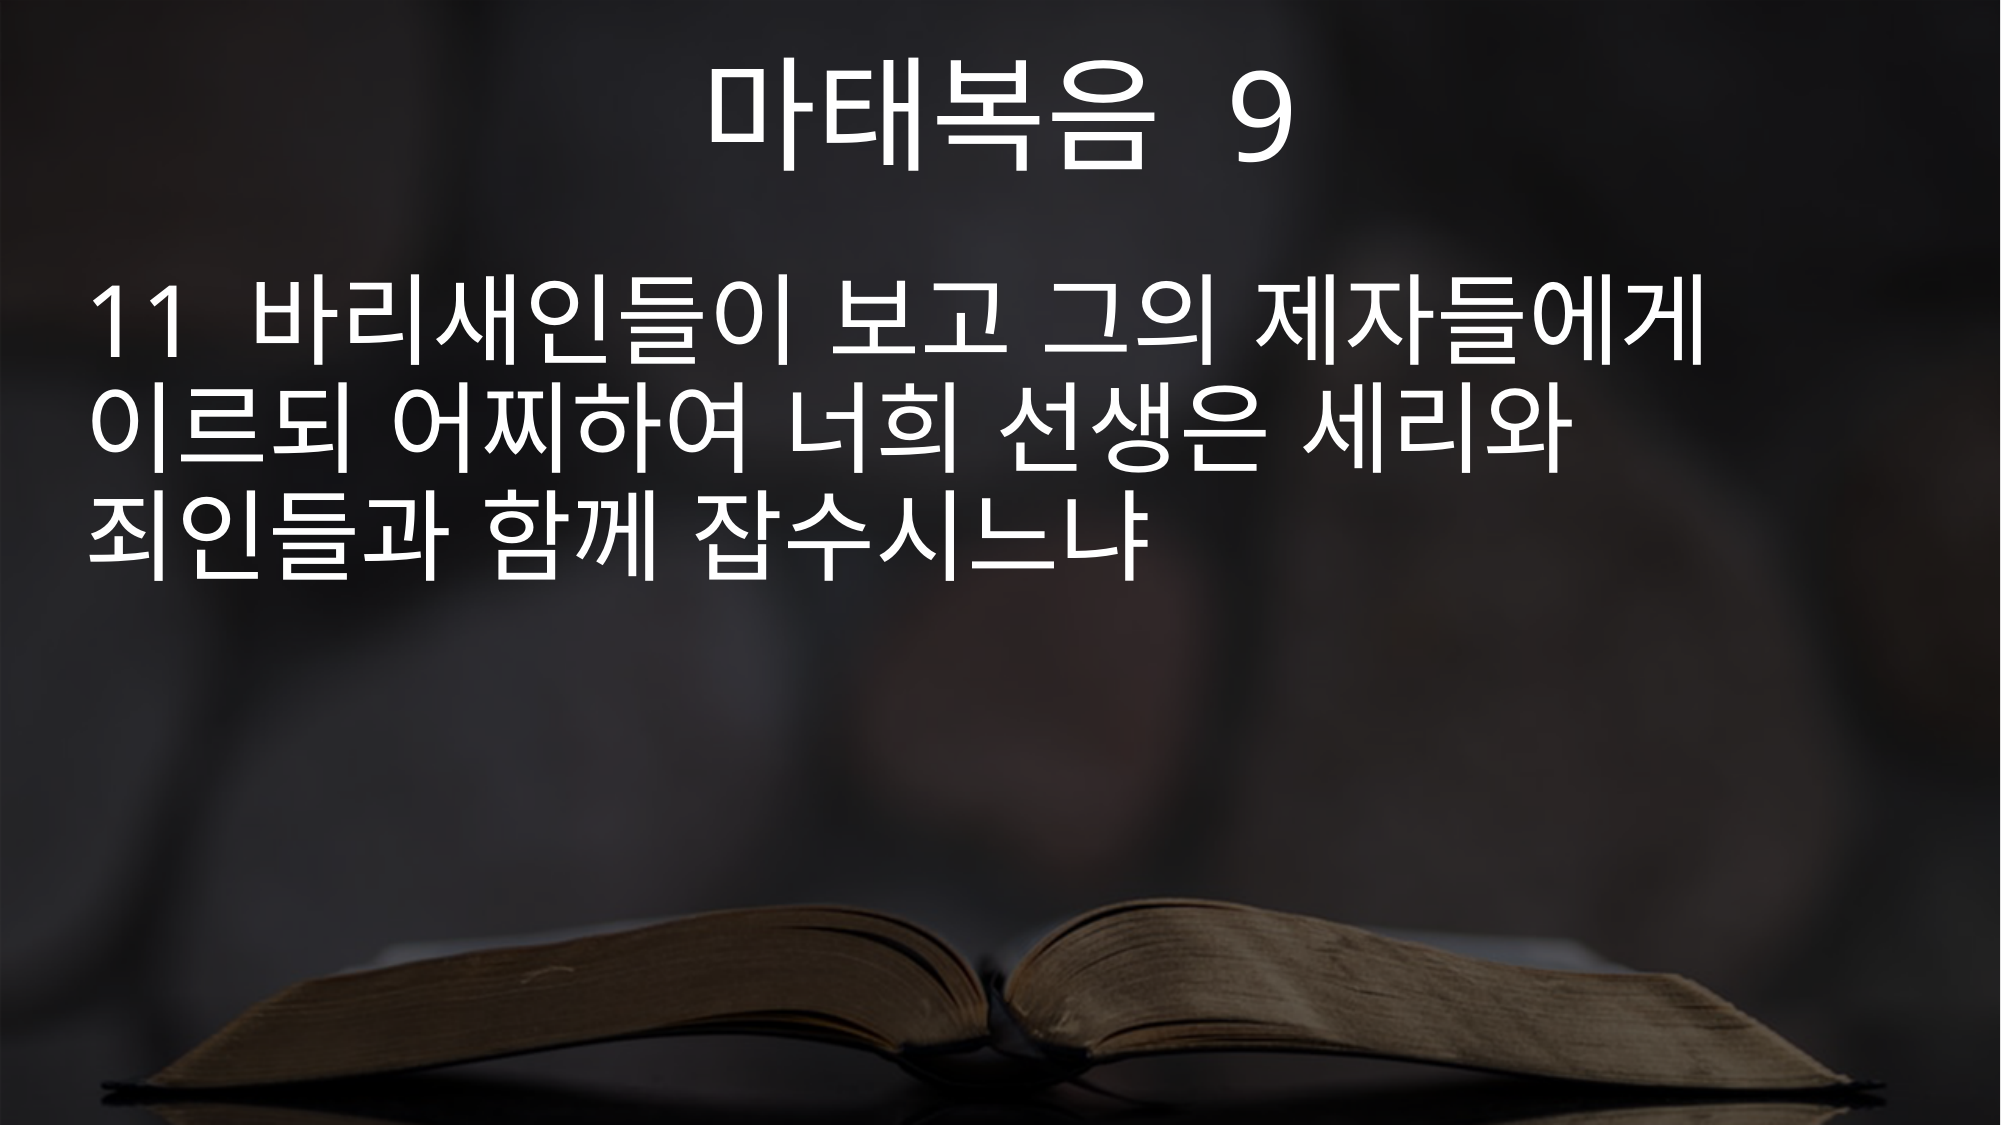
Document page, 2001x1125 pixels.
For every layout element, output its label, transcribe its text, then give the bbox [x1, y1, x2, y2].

footer 마태복음 9 [0, 32, 2000, 192]
list 11 바리새인들이 보고 그의 제자들에게 이르되 어찌하여 너희 선생은 세리와 죄인들과 함께 잡수시느냐 [69, 263, 1953, 423]
picture [0, 0, 2001, 1125]
